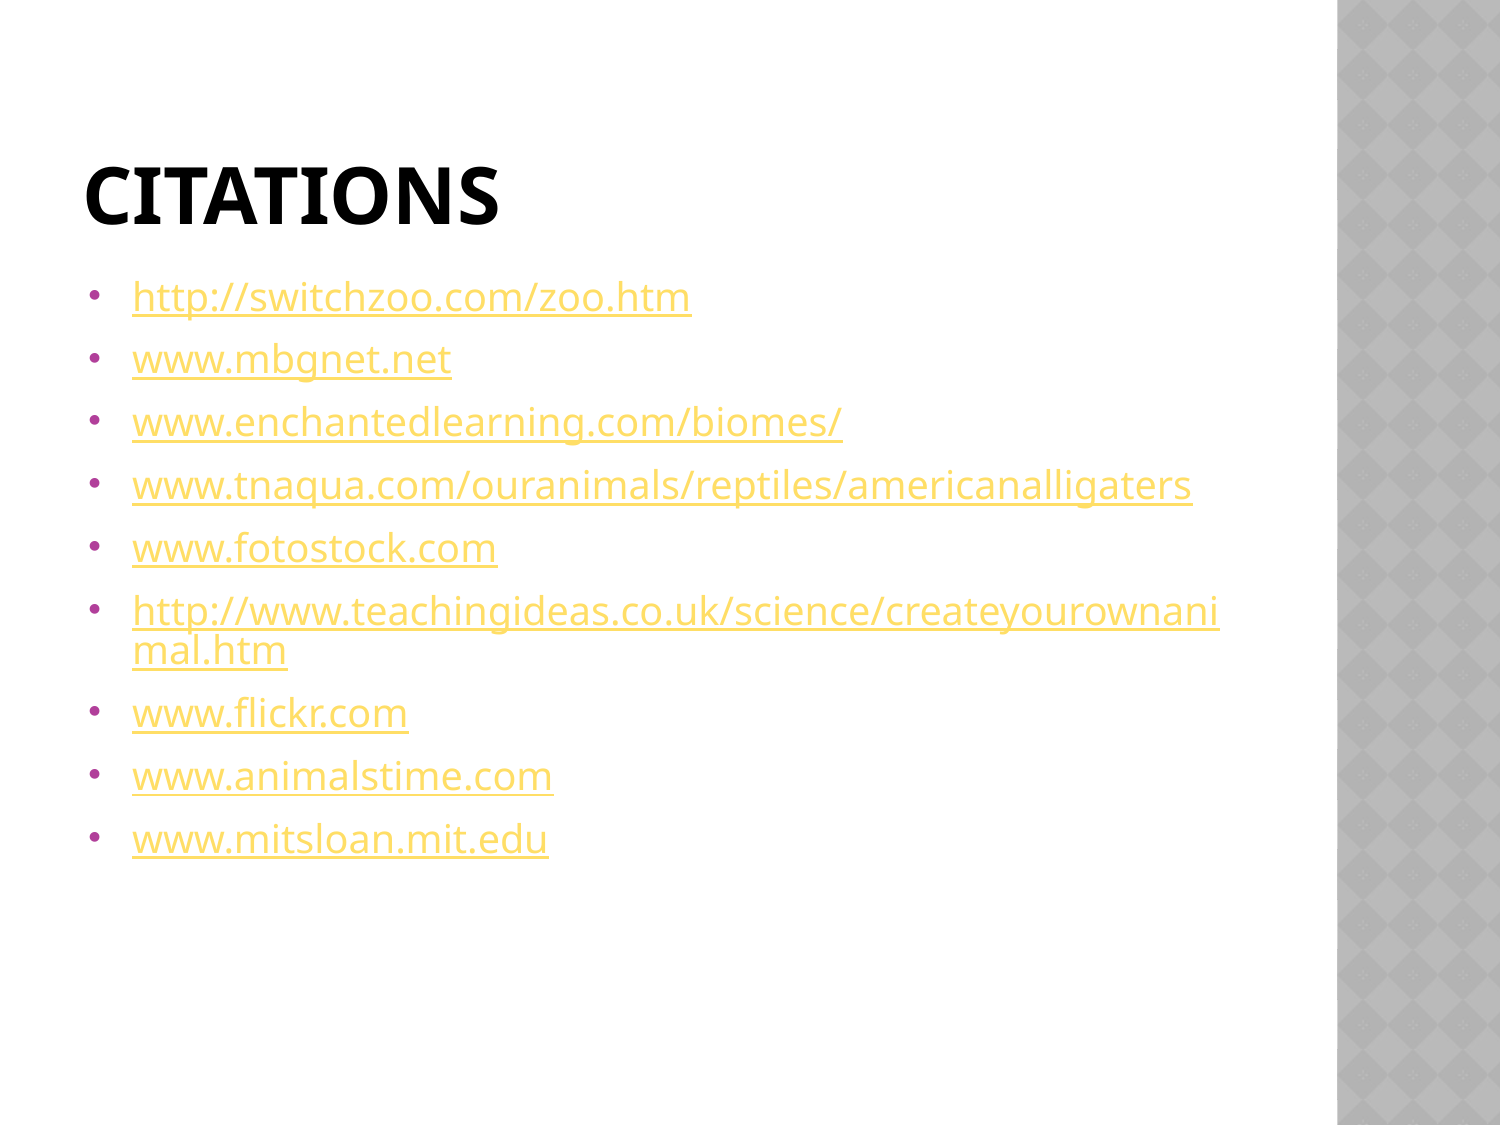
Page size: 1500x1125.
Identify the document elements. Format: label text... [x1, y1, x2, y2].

list http://switchzoo.com/zoo.htm www.mbgnet.net www.enchantedlearning.com/biomes/ www.tnaqua.com/ouranimals/reptiles/americanalligaters www.fotostock.com http://www.teachingideas.co.uk/science/createyourownanimal.htm www.flickr.com www.animalstime.com www.mitsloan.mit.edu [75, 264, 1263, 1059]
title Citations [75, 52, 1263, 240]
